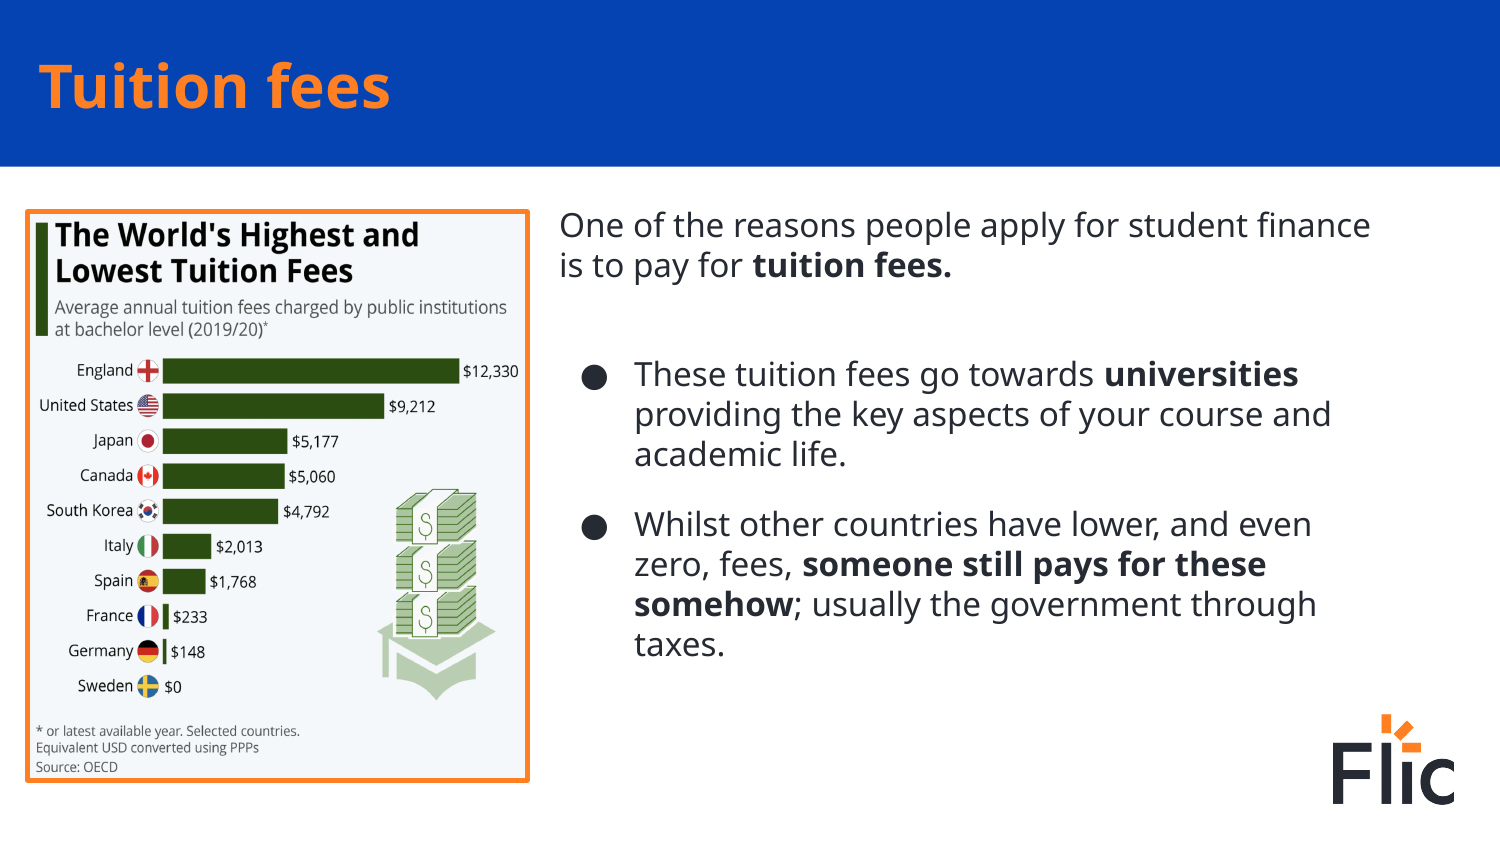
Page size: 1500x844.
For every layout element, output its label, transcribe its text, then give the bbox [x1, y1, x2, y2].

picture [1333, 714, 1454, 805]
picture [29, 213, 526, 779]
title Tuition fees [23, 41, 959, 127]
text_box One of the reasons people apply for student finance is to pay for tuition fees. These tuition fees go towards universities providing the key aspects of your course and academic life. Whilst other countries have lower, and even zero, fees, someone still pays for these somehow; usually the government through taxes. [544, 188, 1412, 738]
text_box [81, 188, 544, 293]
